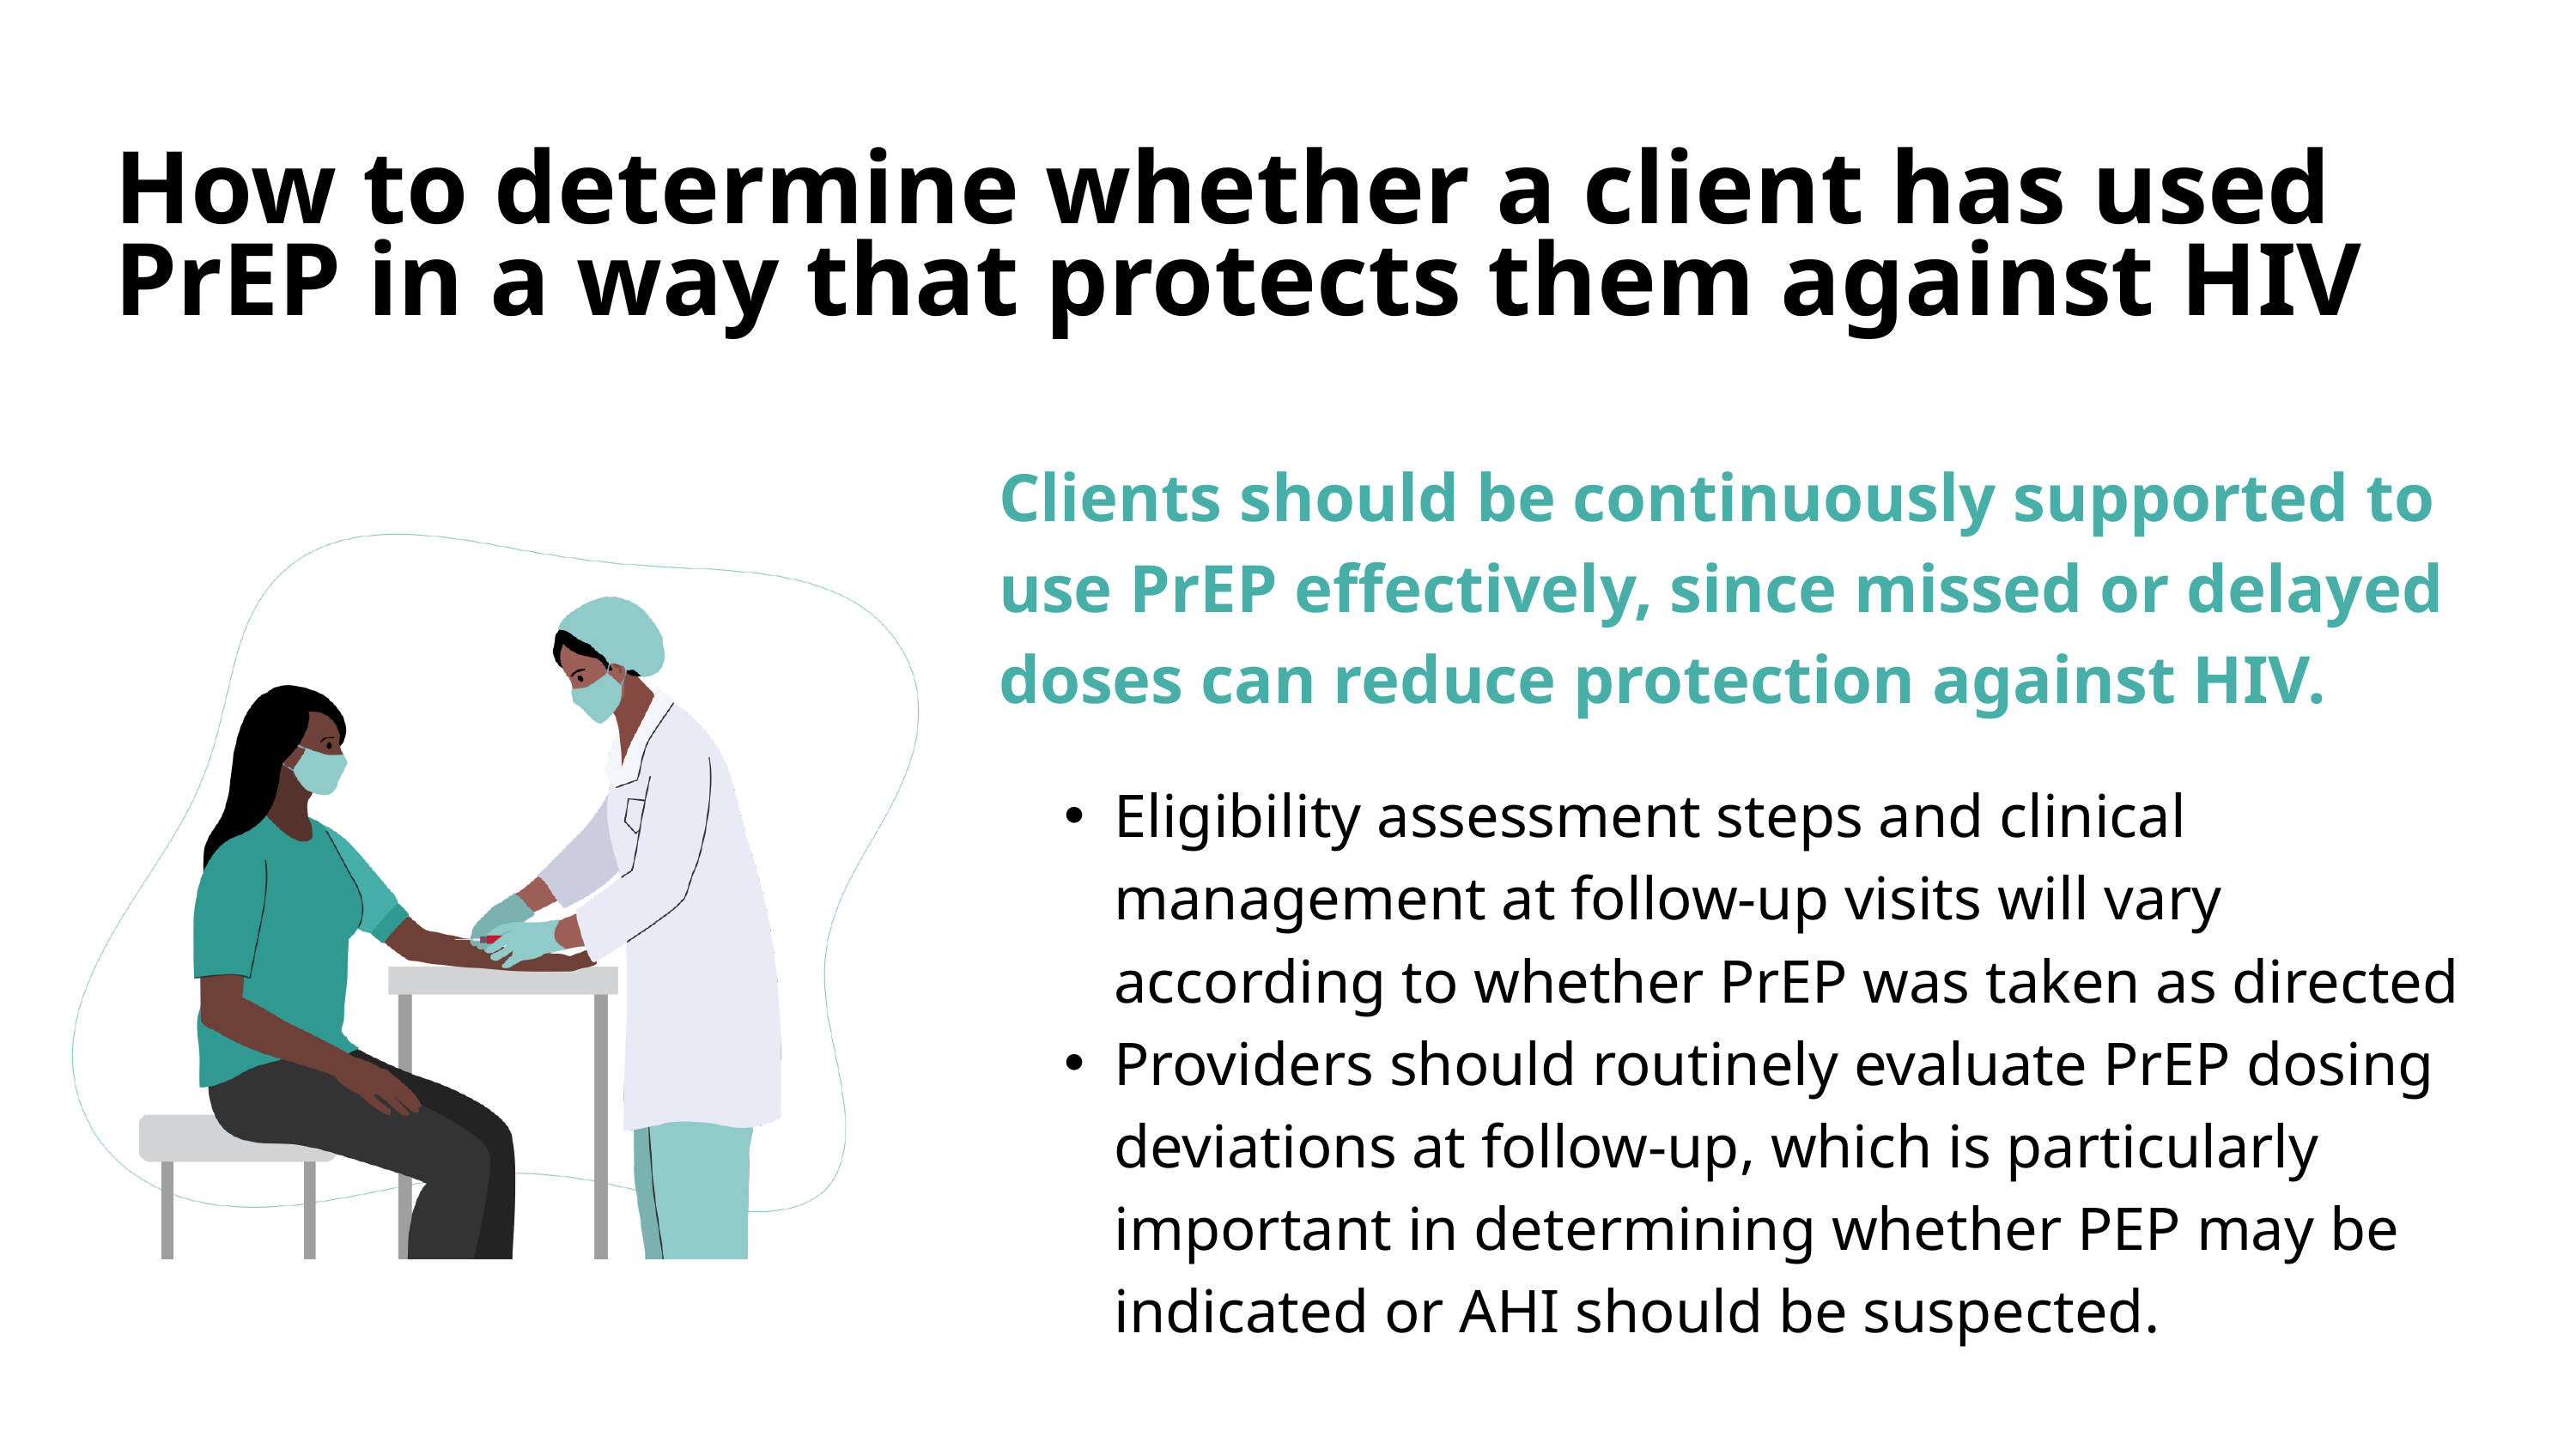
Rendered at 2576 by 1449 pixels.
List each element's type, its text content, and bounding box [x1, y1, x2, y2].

text_box Eligibility assessment steps and clinical management at follow-up visits will vary according to whether PrEP was taken as directed Providers should routinely evaluate PrEP dosing deviations at follow-up, which is particularly important in determining whether PEP may be indicated or AHI should be suspected. [1013, 767, 2491, 1345]
text_box Clients should be continuously supported to use PrEP effectively, since missed or delayed doses can reduce protection against HIV. [999, 443, 2476, 718]
text_box [0, 511, 953, 1260]
text_box How to determine whether a client has used PrEP in a way that protects them against HIV [114, 151, 2432, 336]
